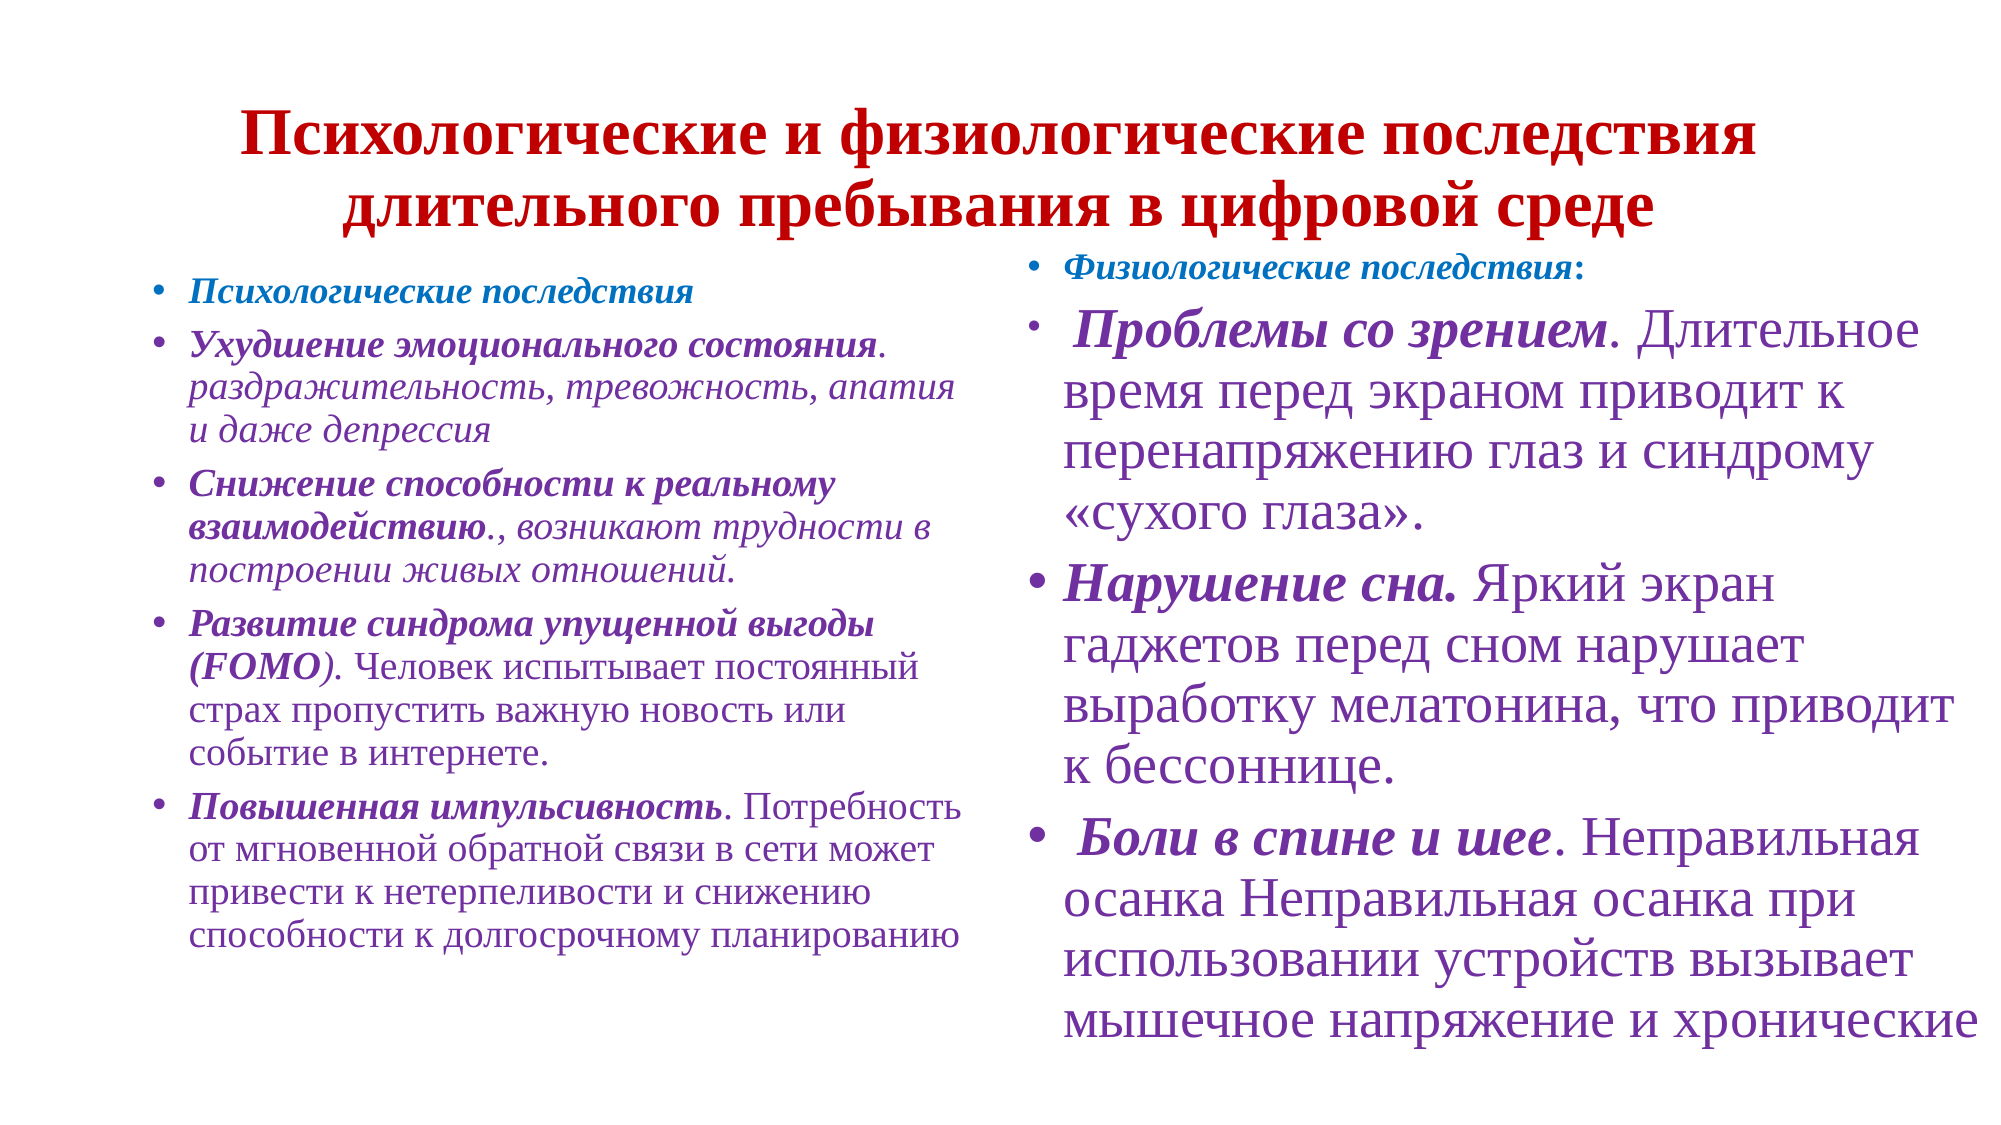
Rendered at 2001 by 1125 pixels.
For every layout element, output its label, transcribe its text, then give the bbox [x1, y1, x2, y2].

title Психологические и физиологические последствия длительного пребывания в цифровой среде [137, 59, 1863, 278]
list Психологические последствия Ухудшение эмоционального состояния. раздражительность, тревожность, апатия и даже депрессия Снижение способности к реальному взаимодействию., возникают трудности в построении живых отношений. Развитие синдрома упущенной выгоды (FOMO). Человек испытывает постоянный страх пропустить важную новость или событие в интернете. Повышенная импульсивность. Потребность от мгновенной обратной связи в сети может привести к нетерпеливости и снижению способности к долгосрочному планированию [137, 216, 988, 1014]
list Физиологические последствия: Проблемы со зрением. Длительное время перед экраном приводит к перенапряжению глаз и синдрому «сухого глаза». Нарушение сна. Яркий экран гаджетов перед сном нарушает выработку мелатонина, что приводит к бессоннице. Боли в спине и шее. Неправильная осанка Неправильная осанка при использовании устройств вызывает мышечное напряжение и хронические [1012, 239, 2000, 1125]
